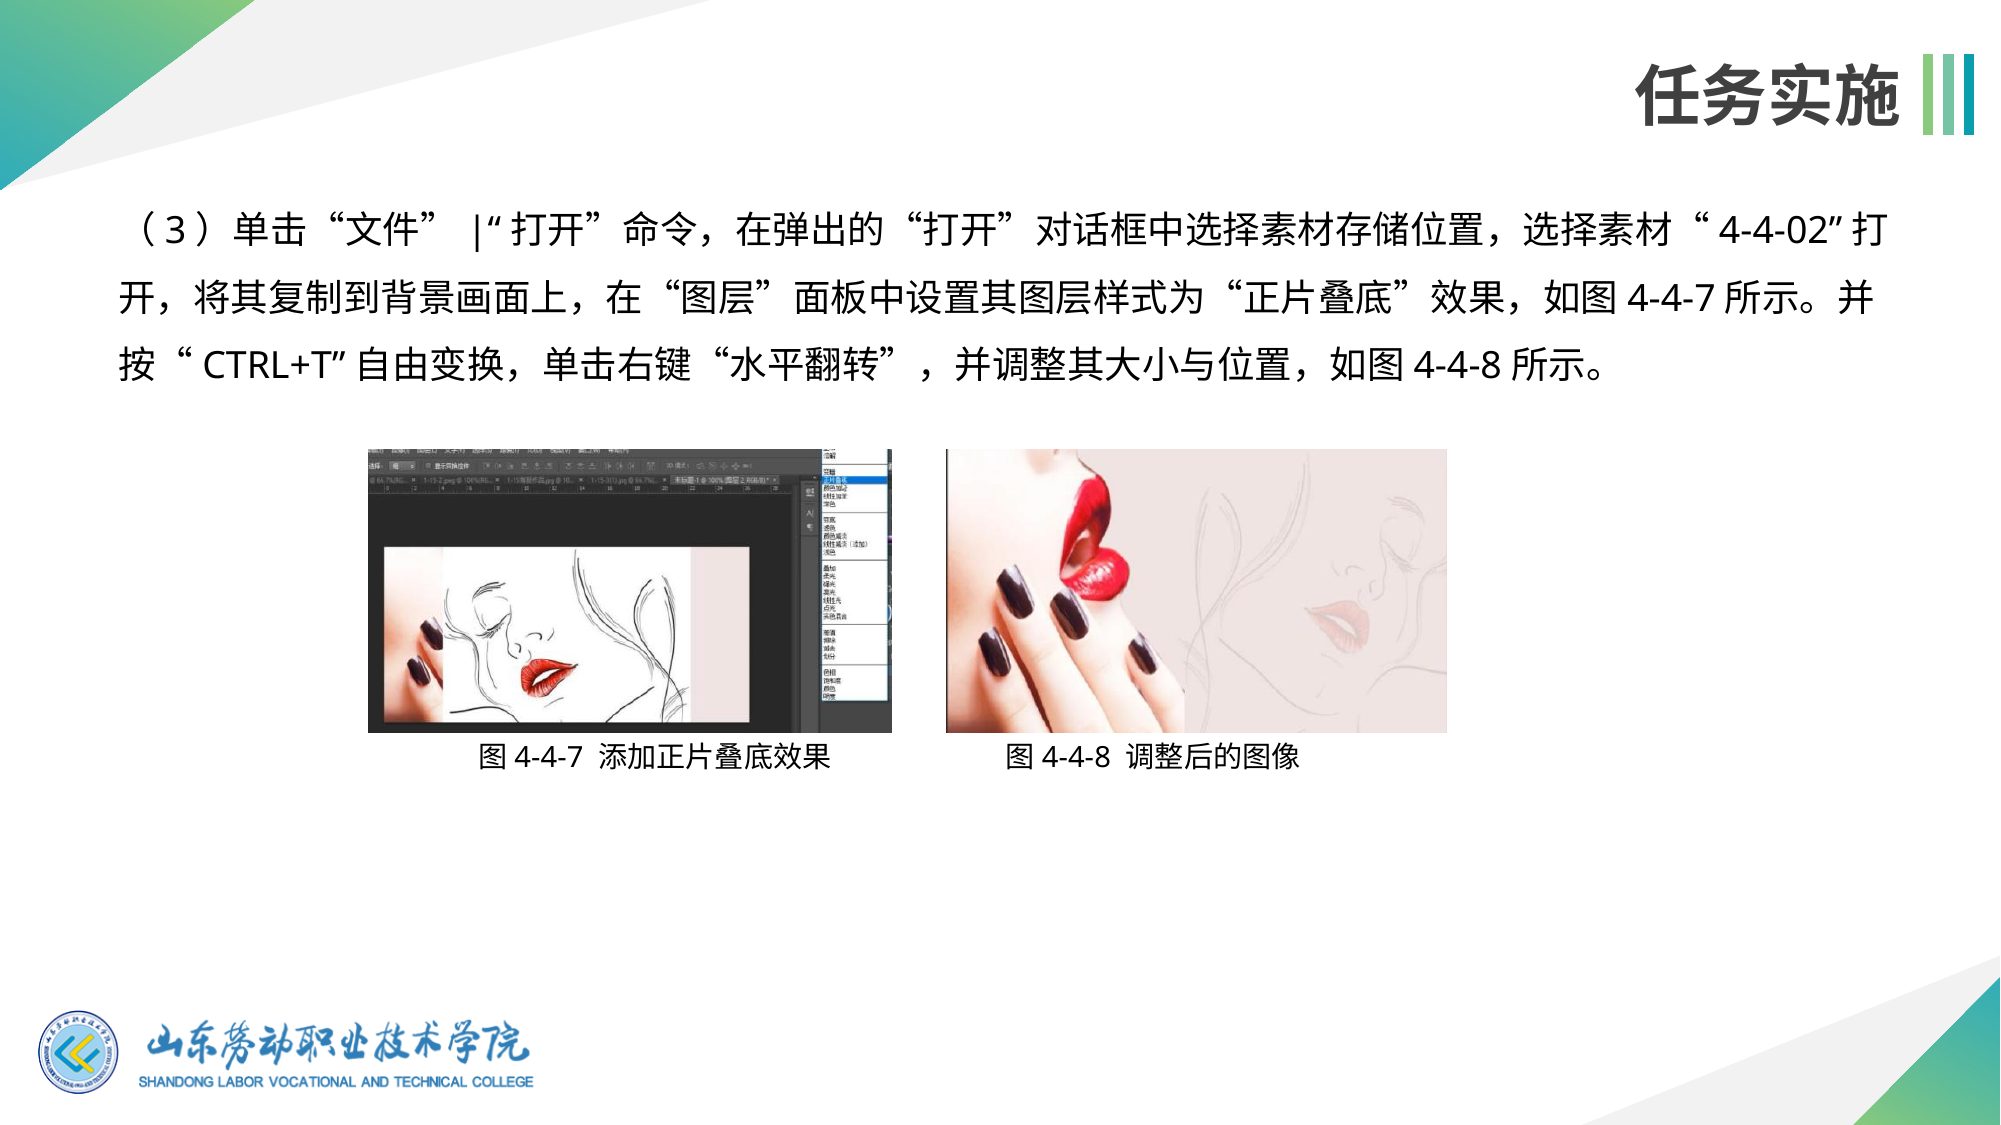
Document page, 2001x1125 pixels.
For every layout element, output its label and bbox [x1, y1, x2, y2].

picture [946, 449, 1447, 734]
picture [38, 1010, 550, 1094]
text_box [1928, 54, 1969, 136]
picture [368, 449, 892, 733]
text_box [0, 0, 2000, 1125]
